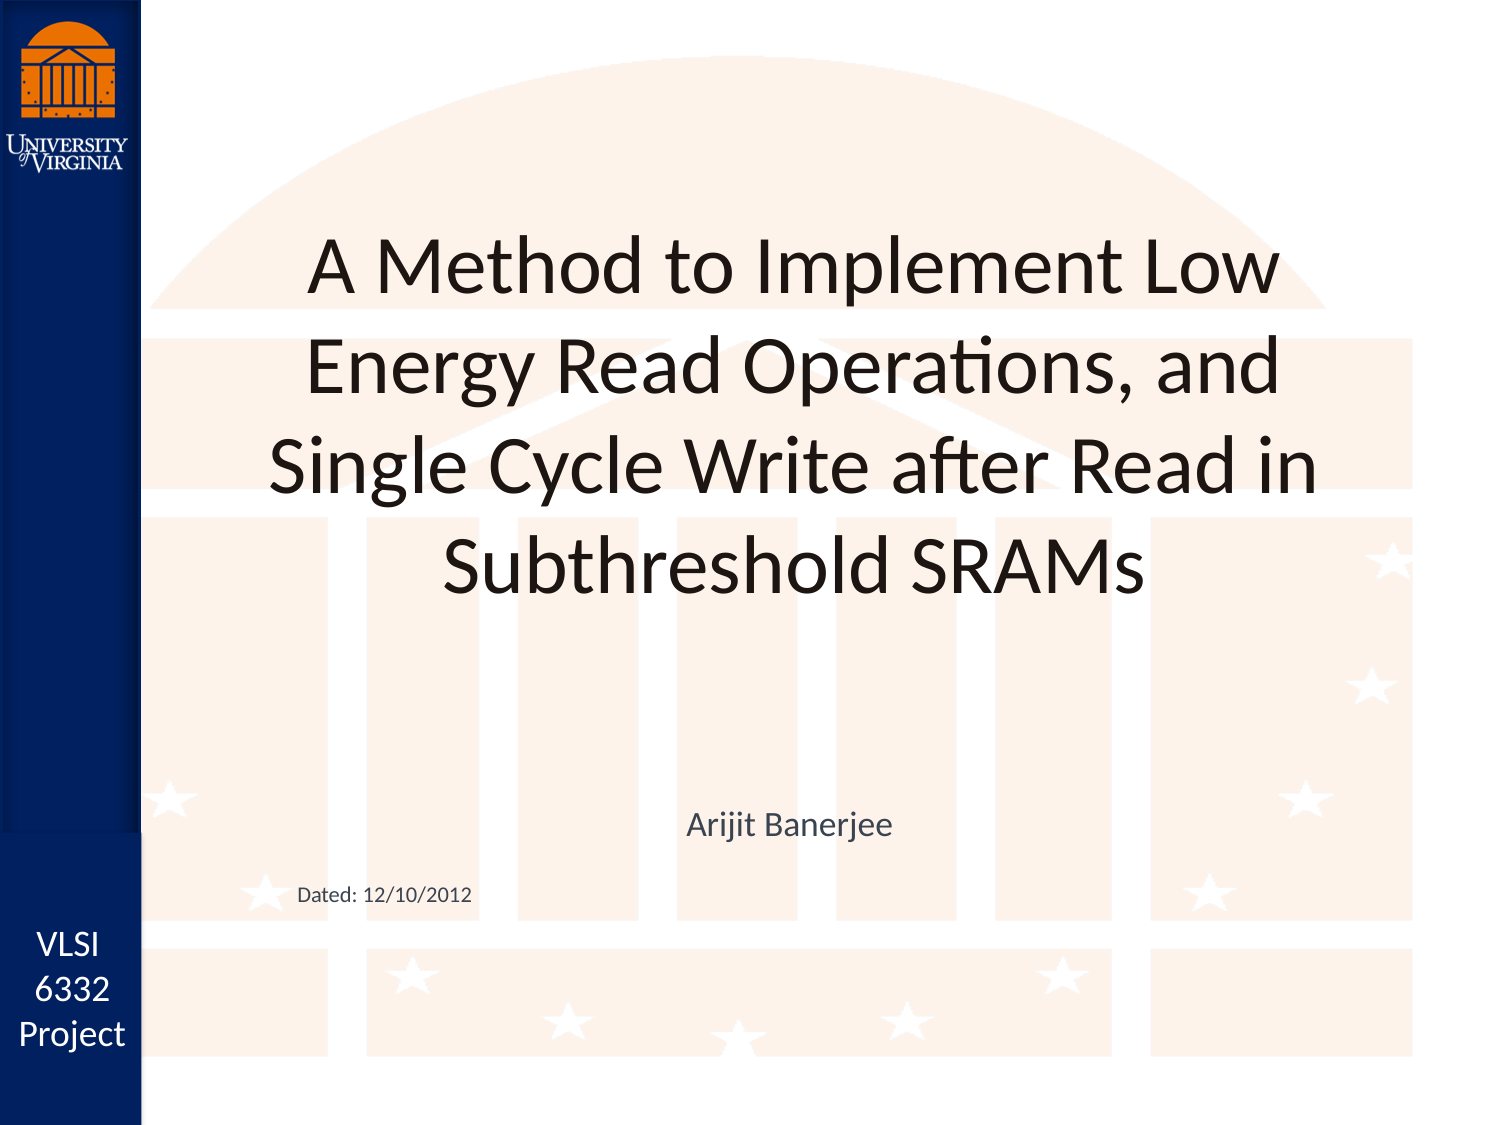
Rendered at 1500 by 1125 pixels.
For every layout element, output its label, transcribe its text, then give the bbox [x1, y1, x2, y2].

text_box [0, 832, 144, 1125]
picture [0, 0, 141, 832]
subtitle Arijit Banerjee Dated: 12/10/2012 [282, 759, 1298, 916]
title A Method to Implement Low Energy Read Operations, and Single Cycle Write after Read in Subthreshold SRAMs [201, 183, 1389, 618]
